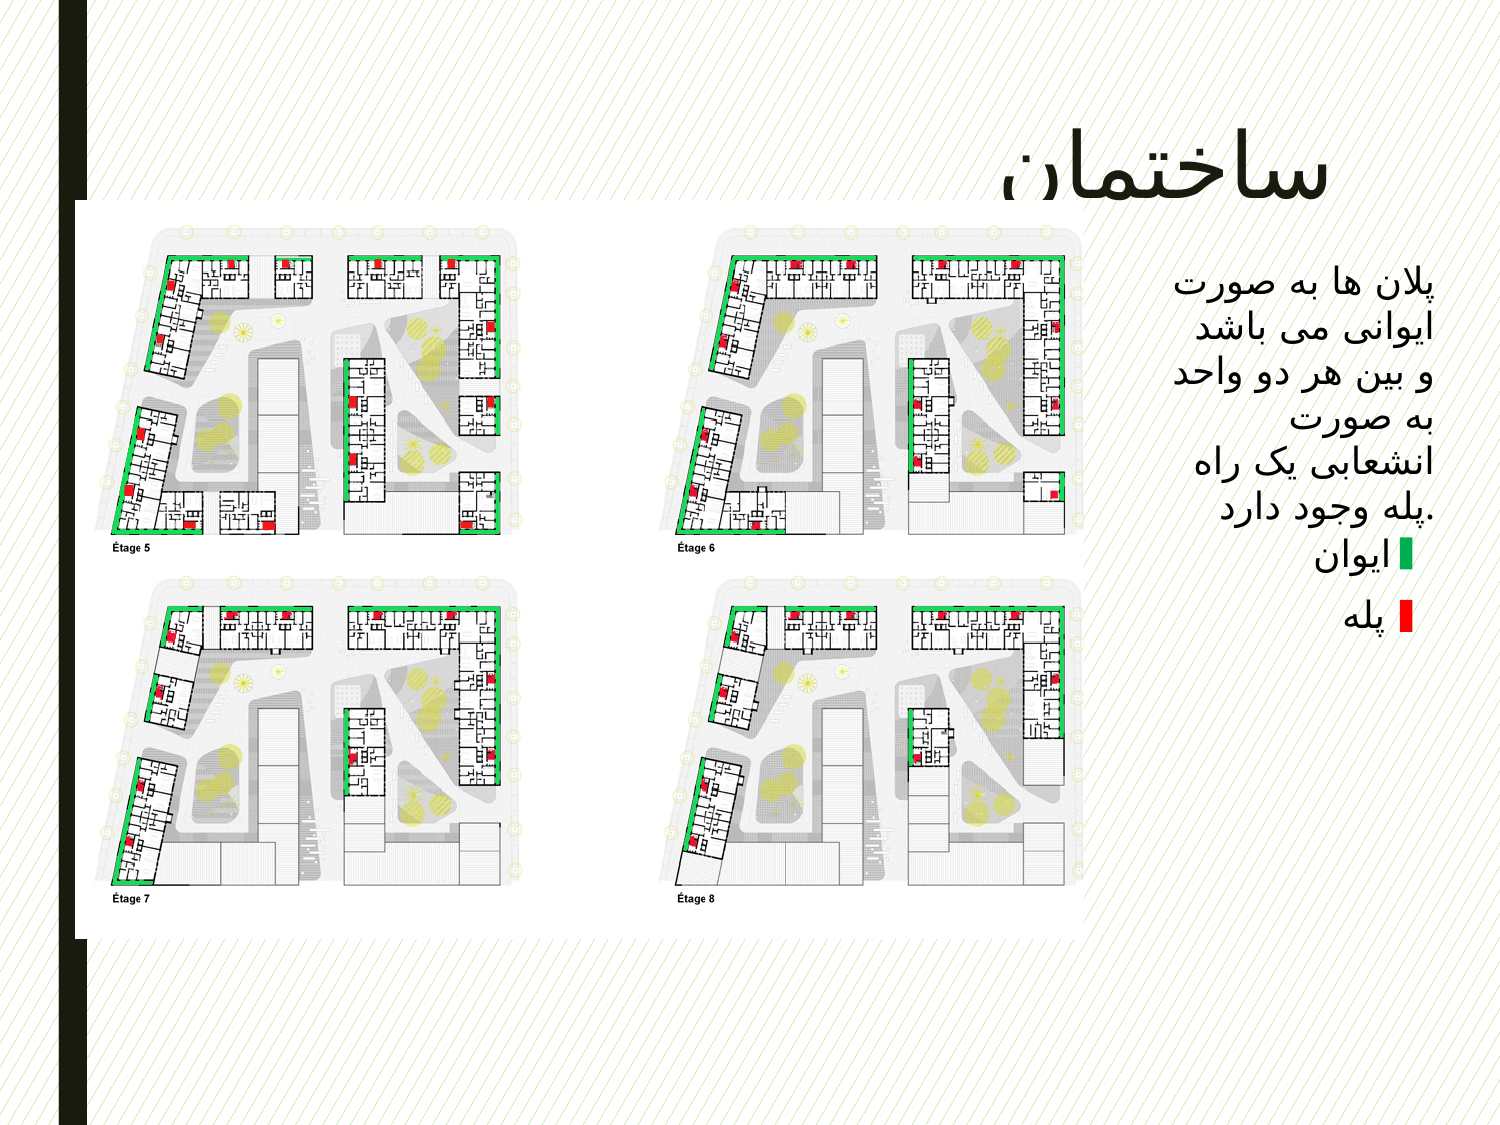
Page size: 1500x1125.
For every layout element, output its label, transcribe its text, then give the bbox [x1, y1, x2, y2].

text_box [1400, 597, 1415, 635]
picture [74, 199, 1084, 939]
title ساختمان [168, 112, 1351, 357]
text_box [1407, 535, 1415, 572]
text_box پلان ها به صورت ایوانی می باشد و بین هر دو واحد به صورت انشعابی یک راه پله وجود دارد. [1149, 249, 1450, 535]
text_box ایوان [1193, 523, 1407, 583]
text_box پله [1187, 583, 1400, 644]
